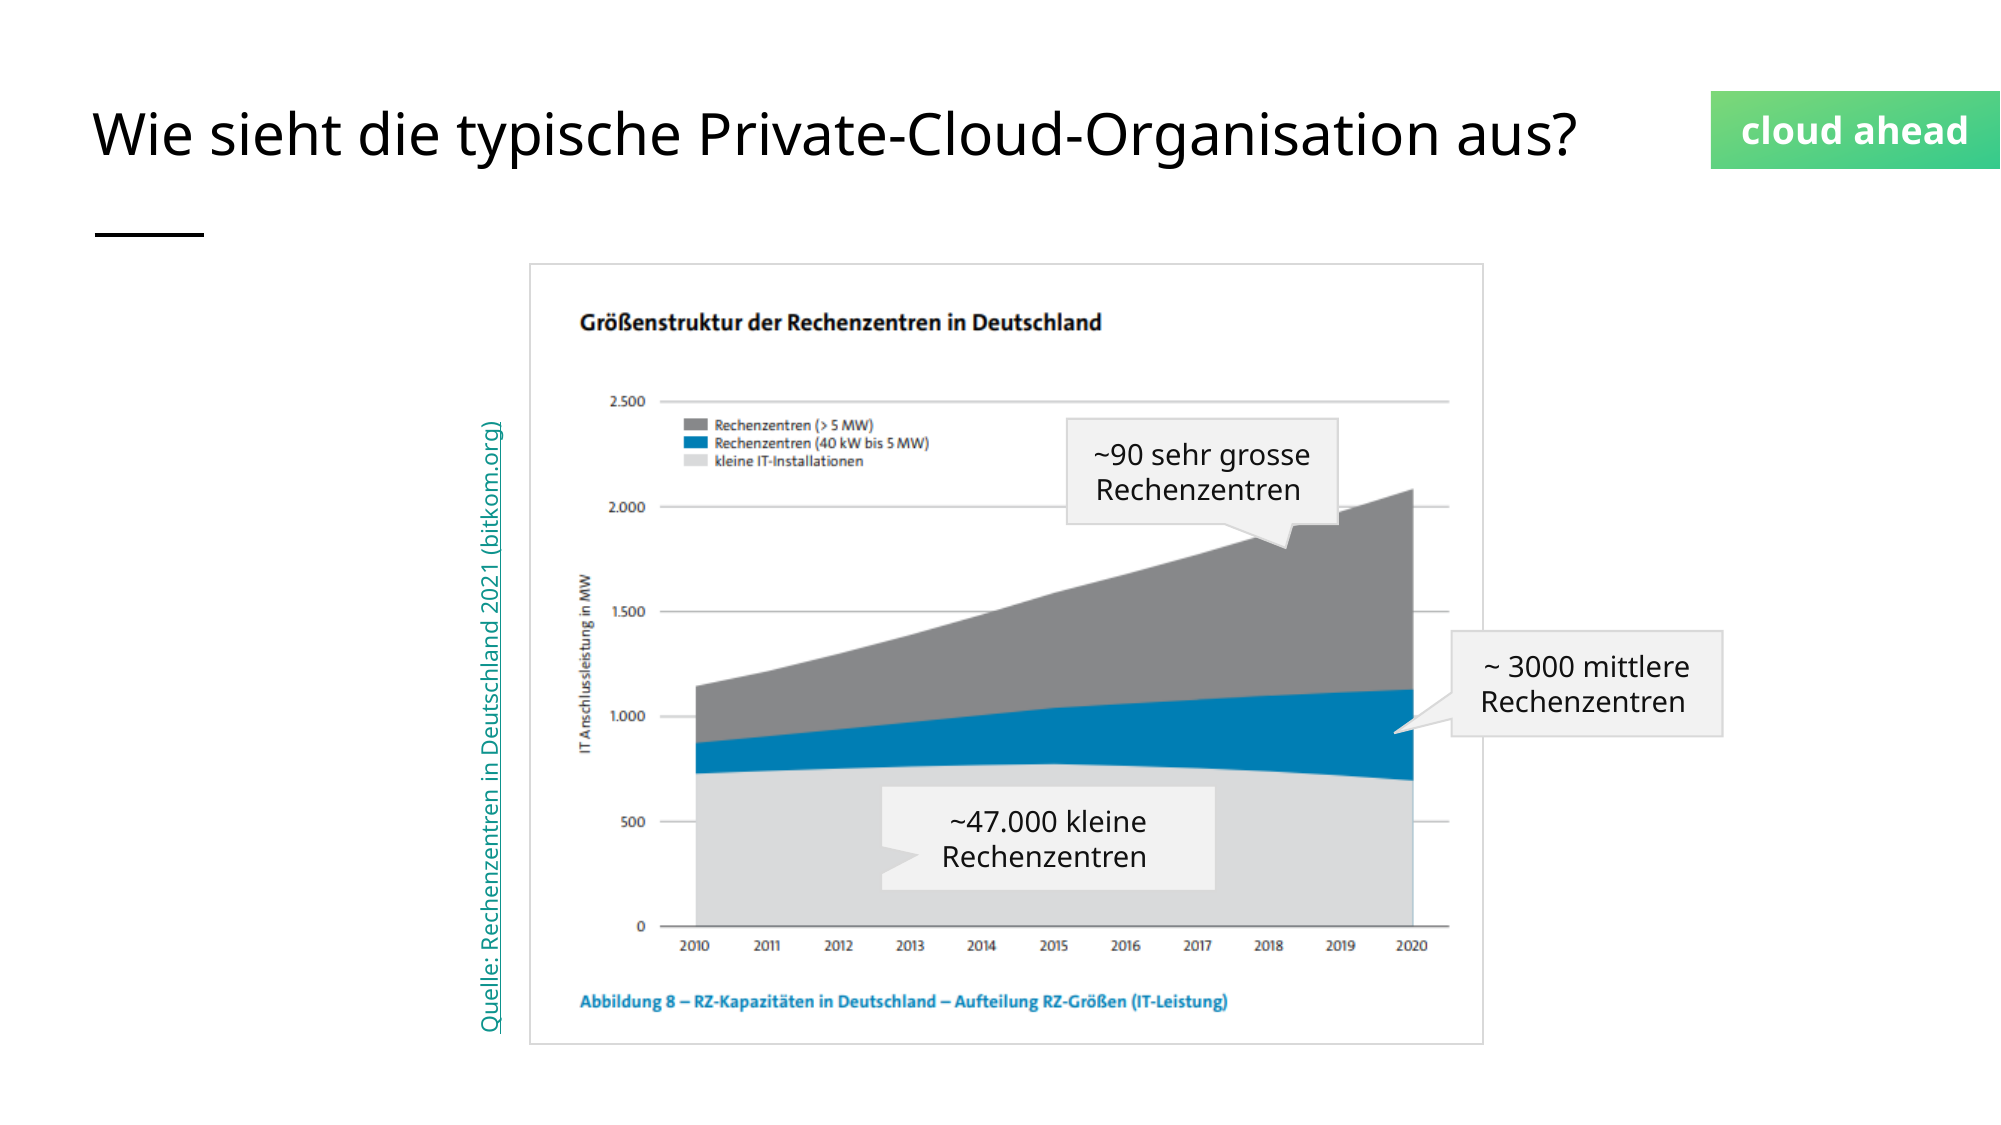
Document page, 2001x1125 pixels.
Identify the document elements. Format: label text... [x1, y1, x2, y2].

title Wie sieht die typische Private-Cloud-Organisation aus? [77, 67, 1803, 197]
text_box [467, 263, 1483, 1049]
text_box ~ 3000 mittlere Rechenzentren [1483, 629, 1724, 738]
